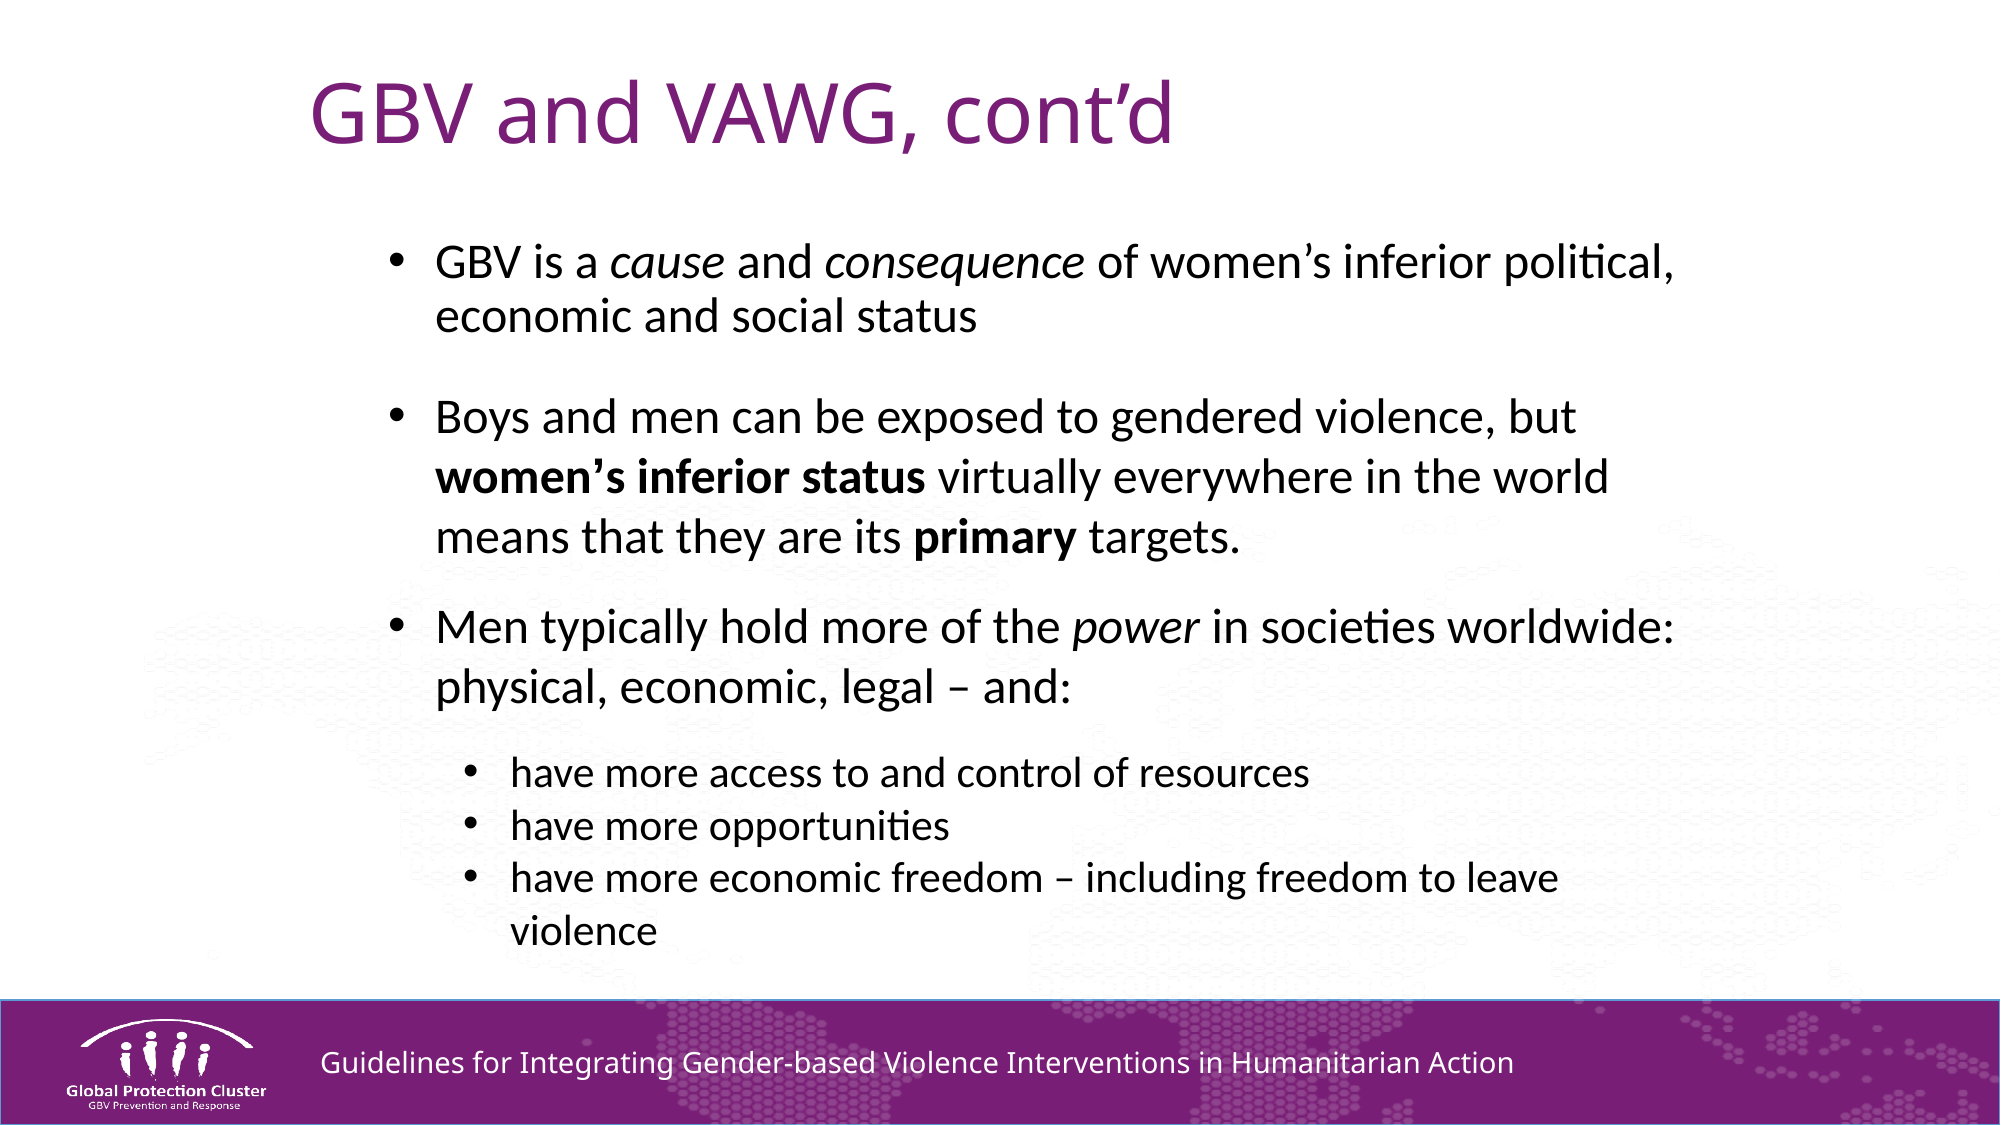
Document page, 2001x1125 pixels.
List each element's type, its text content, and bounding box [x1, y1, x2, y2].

picture [1701, 254, 2001, 1125]
picture [56, 254, 373, 1125]
title GBV and VAWG, cont’d [293, 63, 1227, 198]
text_box GBV is a cause and consequence of women’s inferior political, economic and social status Boys and men can be exposed to gendered violence, but women’s inferior status virtually everywhere in the world means that they are its primary targets. Men typically hold more of the power in societies worldwide: physical, economic, legal – and: have more access to and control of resources have more opportunities have more economic freedom – including freedom to leave violence [373, 228, 1701, 1125]
